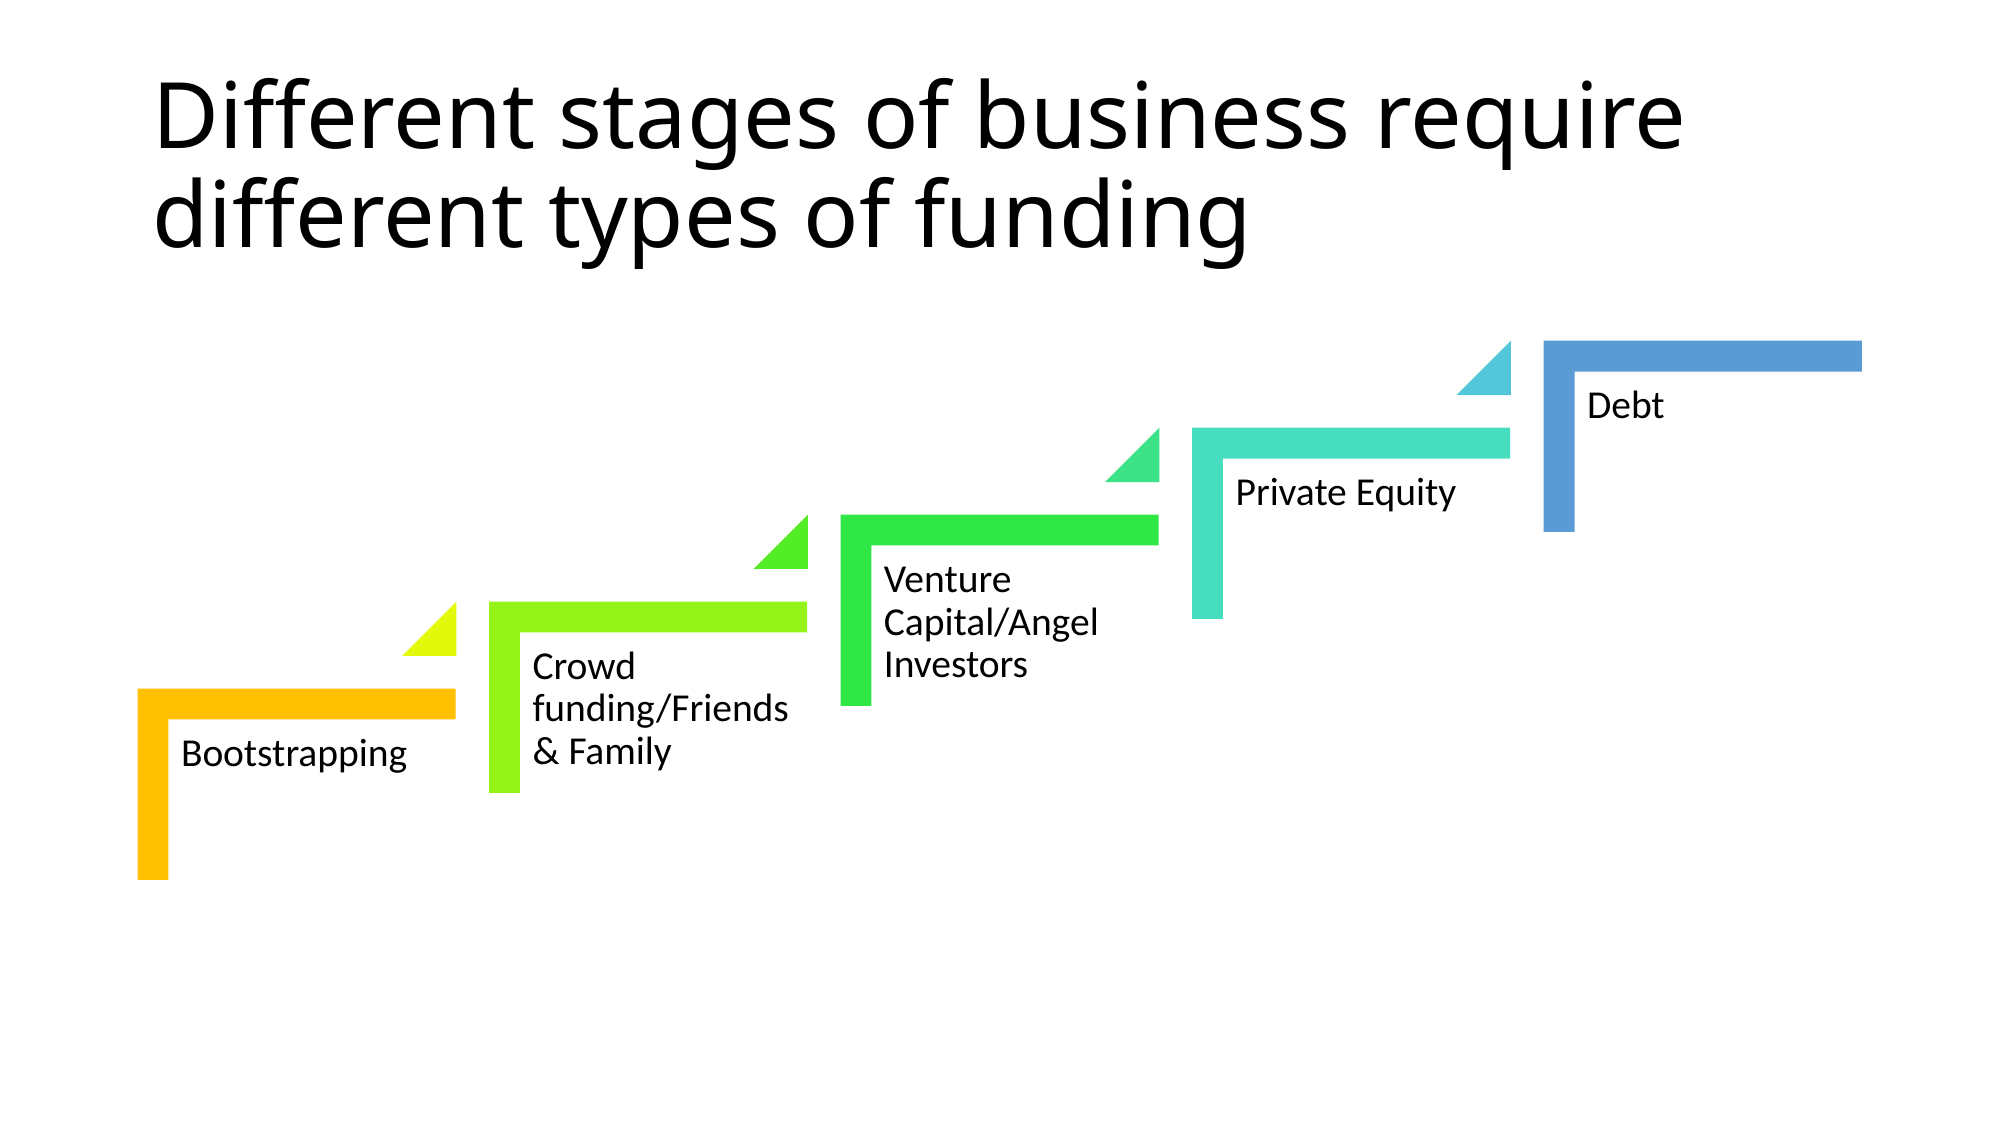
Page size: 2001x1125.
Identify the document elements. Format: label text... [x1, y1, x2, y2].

title Different stages of business require different types of funding [137, 59, 1863, 278]
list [137, 299, 1863, 1014]
